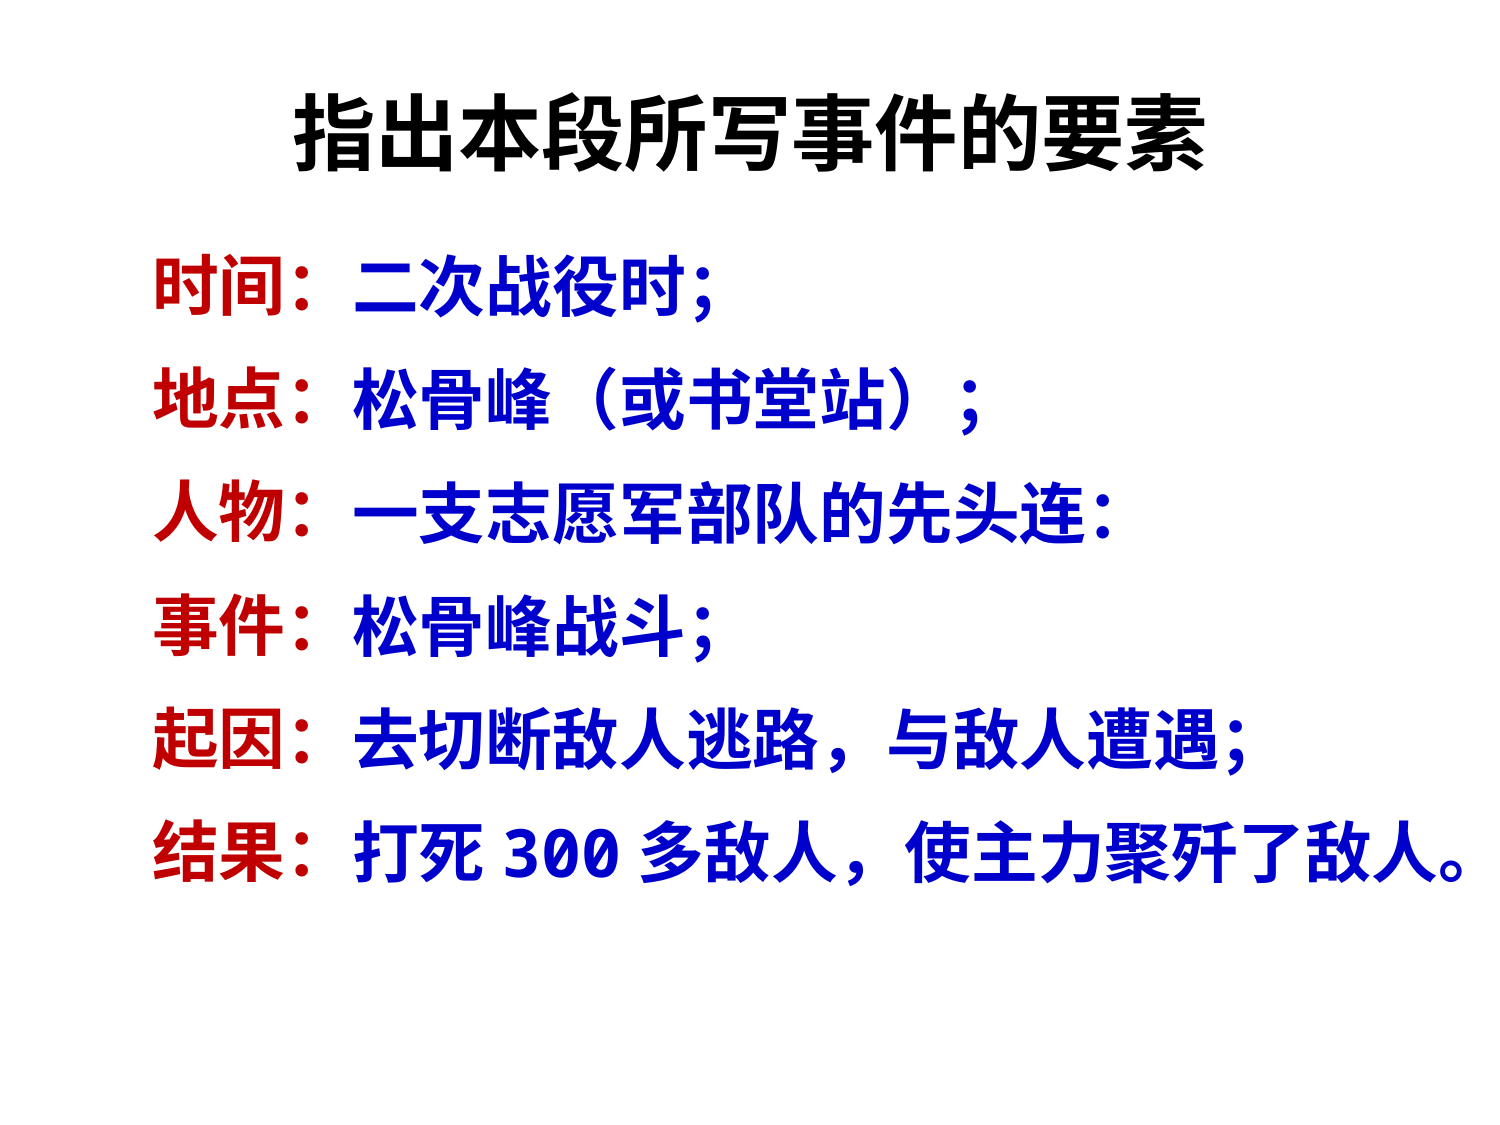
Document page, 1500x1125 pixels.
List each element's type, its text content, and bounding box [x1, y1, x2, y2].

text_box 二次战役时； 松骨峰（或书堂站）； 一支志愿军部队的先头连： 松骨峰战斗； 去切断敌人逃路，与敌人遭遇； 打死300多敌人，使主力聚歼了敌人。 [337, 237, 1463, 979]
text_box 时间： 地点： 人物： 事件： 起因： 结果： [137, 236, 400, 898]
title 指出本段所写事件的要素 [112, 37, 1388, 226]
